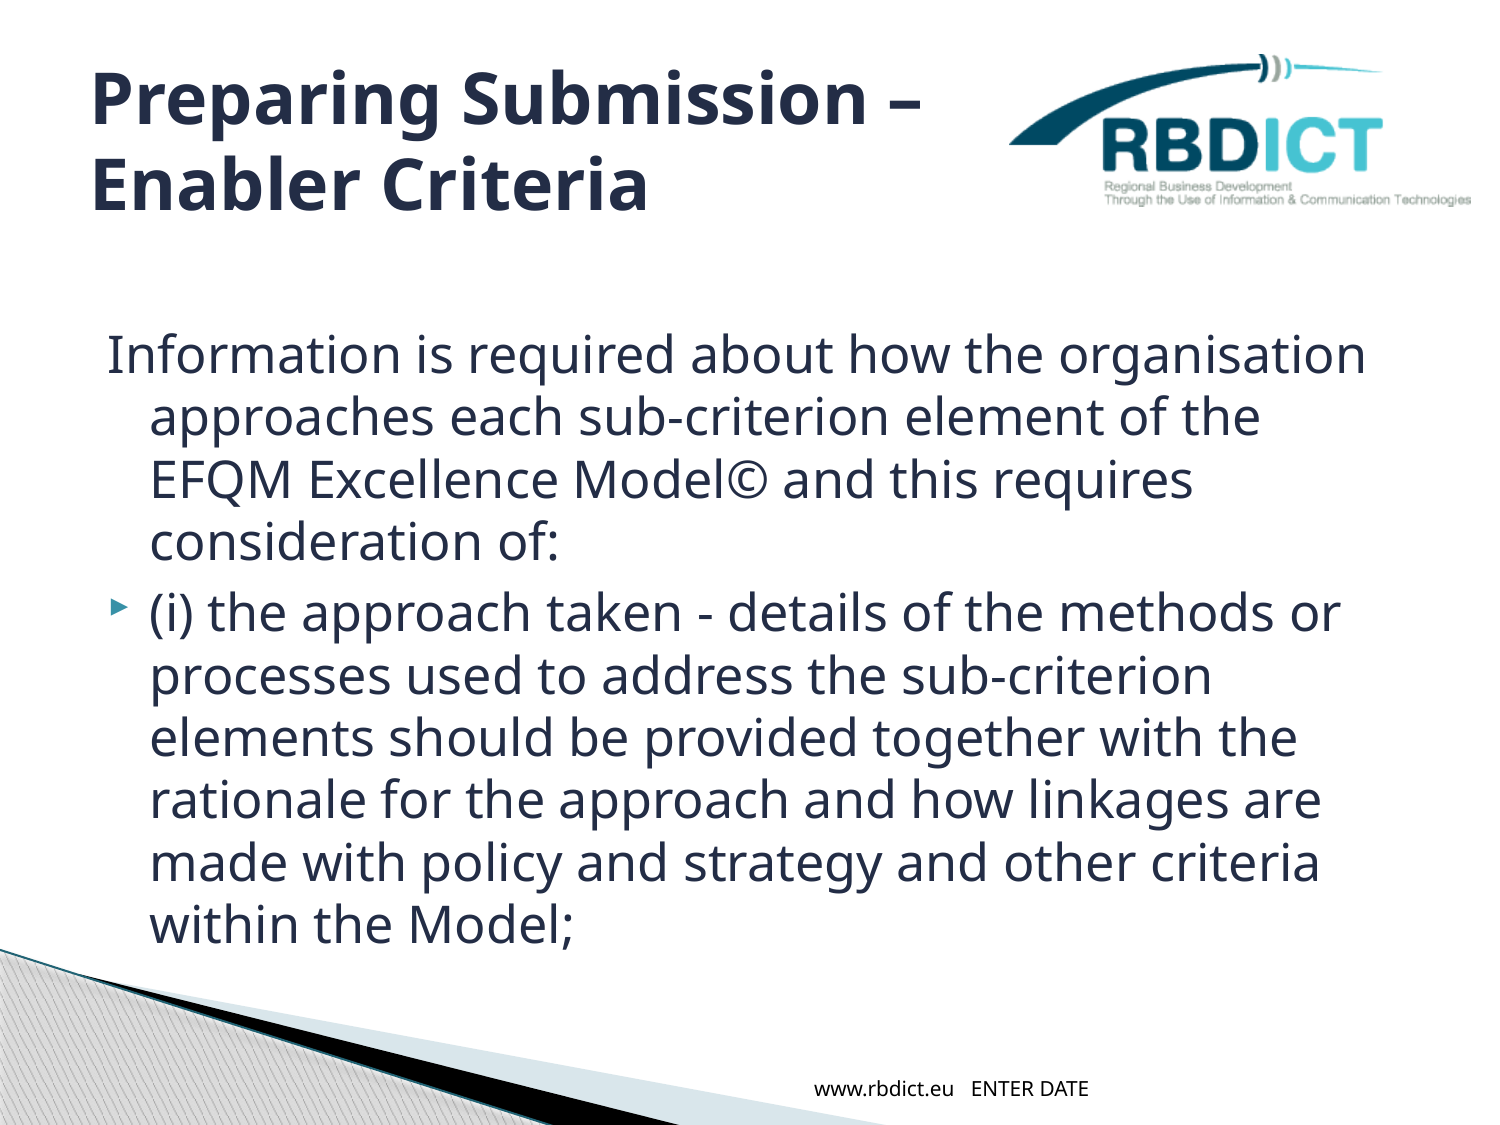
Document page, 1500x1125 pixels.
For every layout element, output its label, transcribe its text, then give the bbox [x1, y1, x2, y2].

picture [1425, 54, 1471, 207]
footer www.rbdict.eu ENTER DATE [718, 1051, 1105, 1112]
title Preparing Submission – Enabler Criteria [75, 45, 1425, 233]
list Information is required about how the organisation approaches each sub-criterion element of the EFQM Excellence Model© and this requires consideration of: (i) the approach taken - details of the methods or processes used to address the sub-criterion elements should be provided together with the rationale for the approach and how linkages are made with policy and strategy and other criteria within the Model; [74, 242, 1426, 986]
